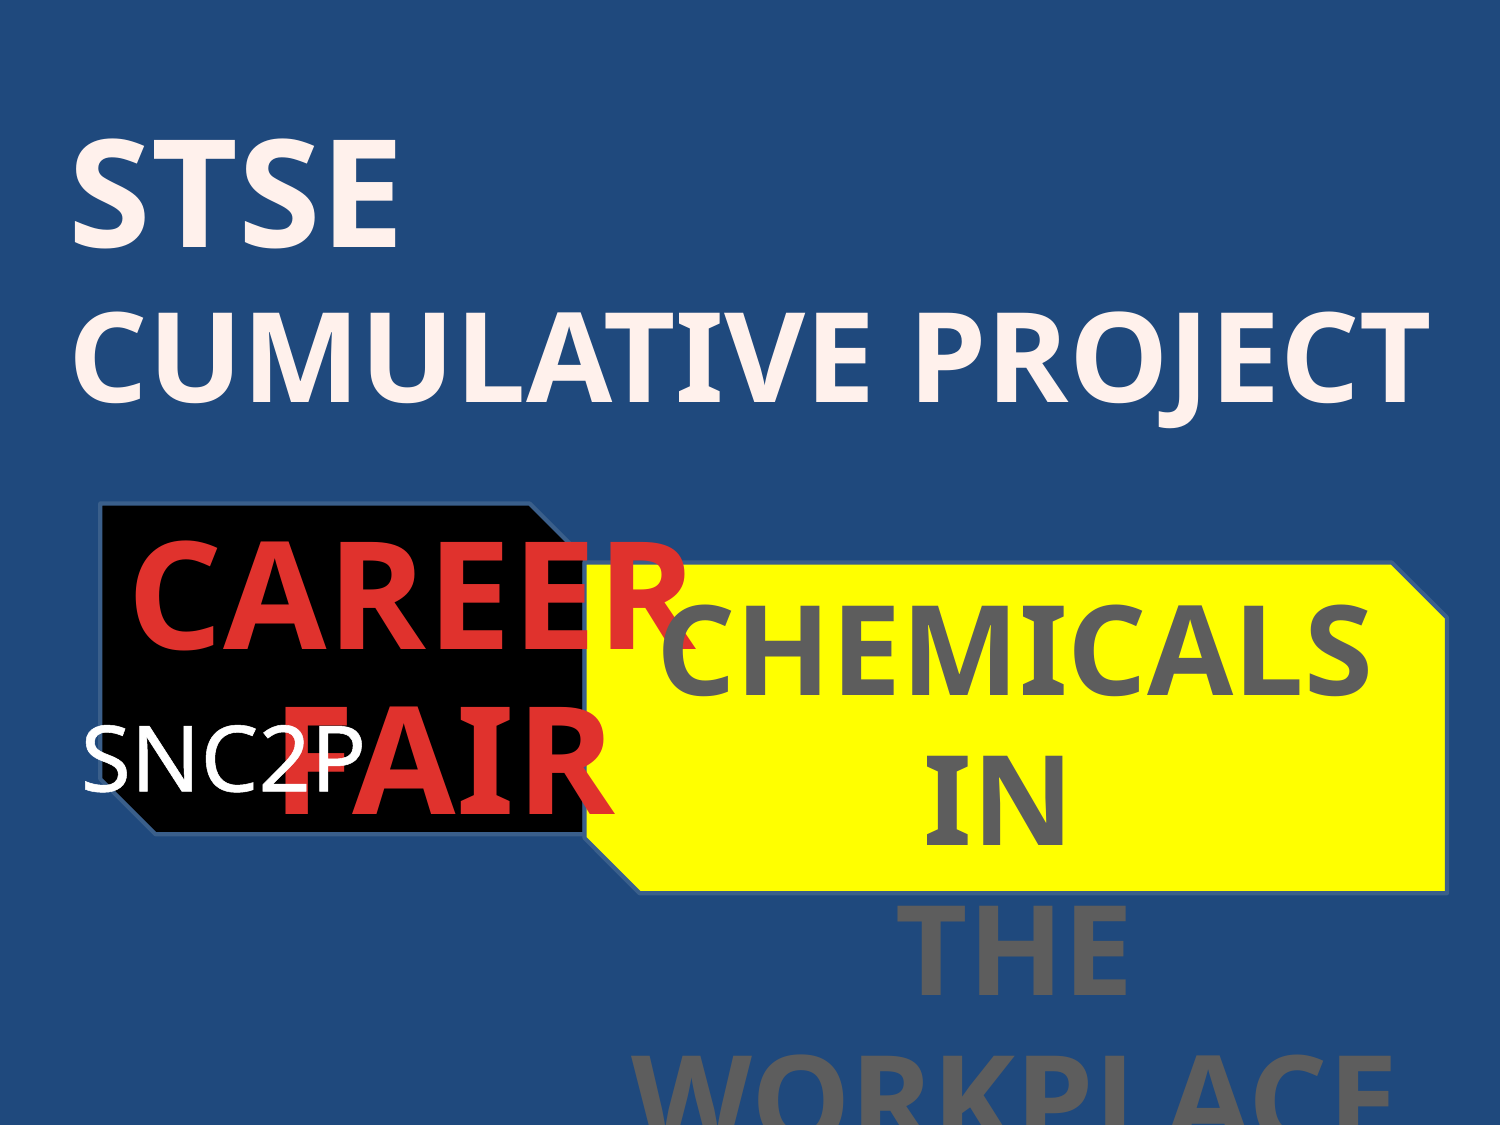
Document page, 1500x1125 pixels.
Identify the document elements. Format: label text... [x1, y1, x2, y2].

text_box STSE CUMULATIVE PROJECT [53, 89, 1448, 435]
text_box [100, 491, 1448, 894]
